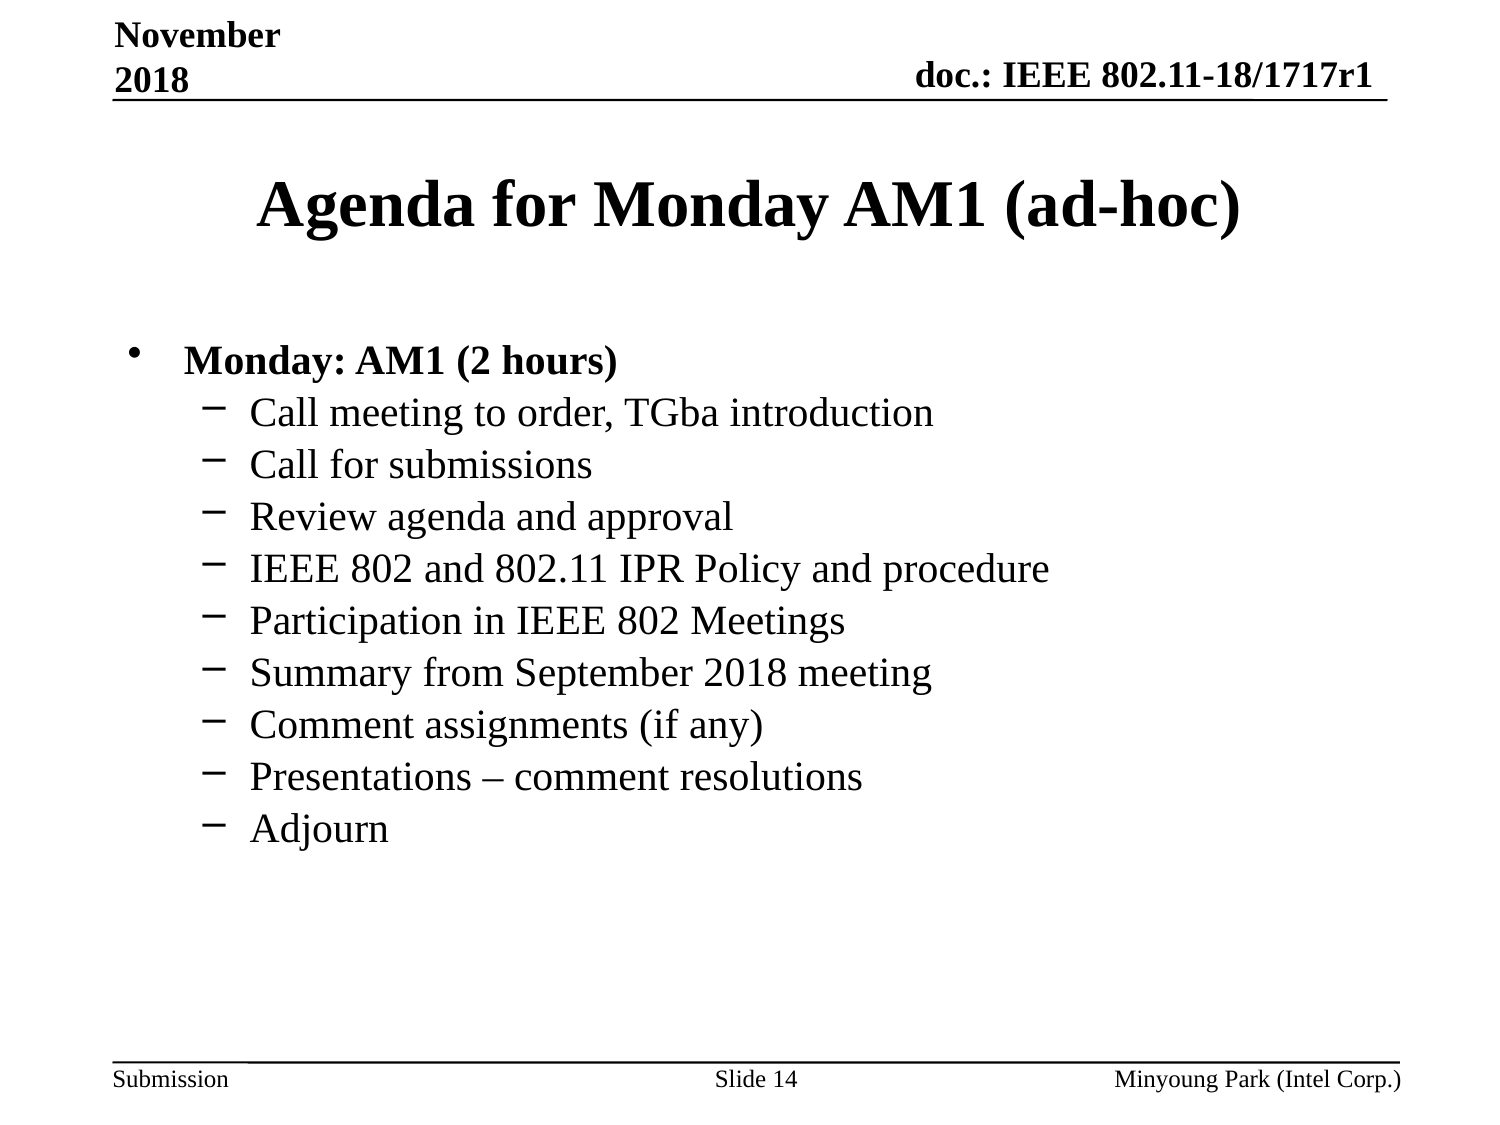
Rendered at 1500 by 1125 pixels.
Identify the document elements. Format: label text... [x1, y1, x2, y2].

title Agenda for Monday AM1 (ad-hoc) [112, 112, 1388, 288]
footer Minyoung Park (Intel Corp.) [949, 1061, 1402, 1093]
slide_number Slide 14 [712, 1061, 800, 1093]
list Monday: AM1 (2 hours) Call meeting to order, TGba introduction Call for submissions Review agenda and approval IEEE 802 and 802.11 IPR Policy and procedure Participation in IEEE 802 Meetings Summary from September 2018 meeting Comment assignments (if any) Presentations – comment resolutions Adjourn [112, 324, 1388, 1000]
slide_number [114, 54, 335, 101]
